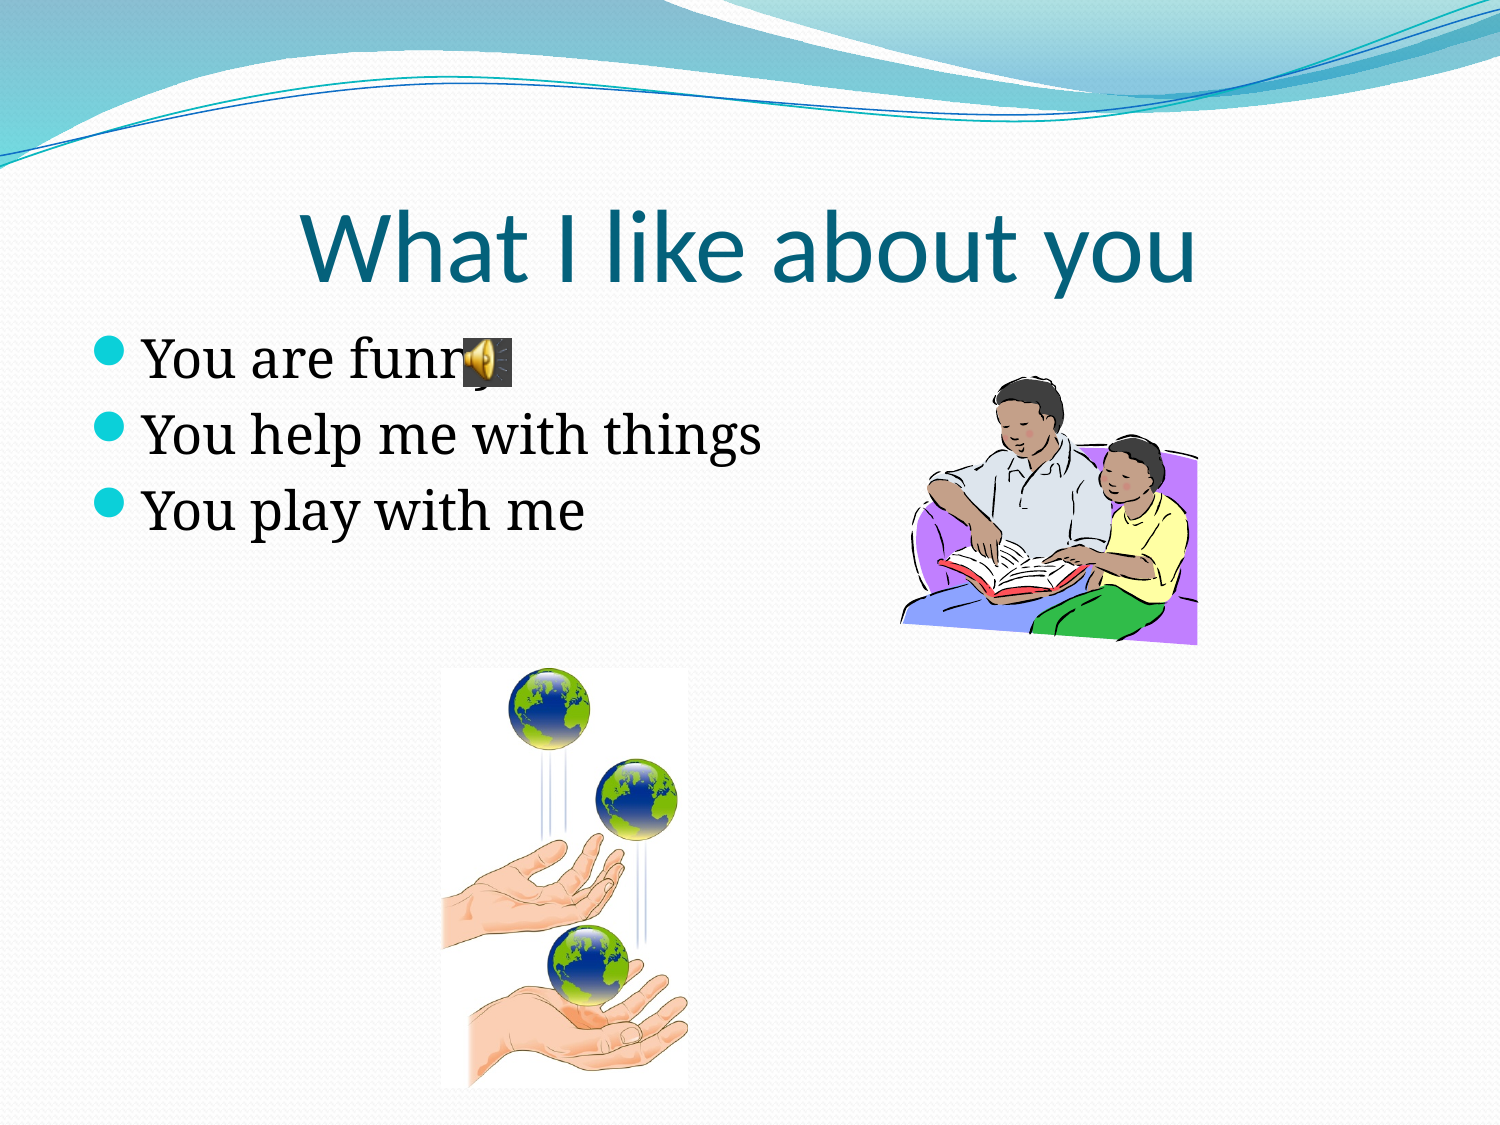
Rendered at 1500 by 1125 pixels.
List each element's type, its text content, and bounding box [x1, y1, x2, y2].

picture [899, 374, 1199, 646]
picture [441, 668, 688, 1088]
title What I like about you [75, 115, 1425, 303]
list You are funny You help me with things You play with me [75, 317, 1425, 1038]
picture [462, 337, 513, 388]
